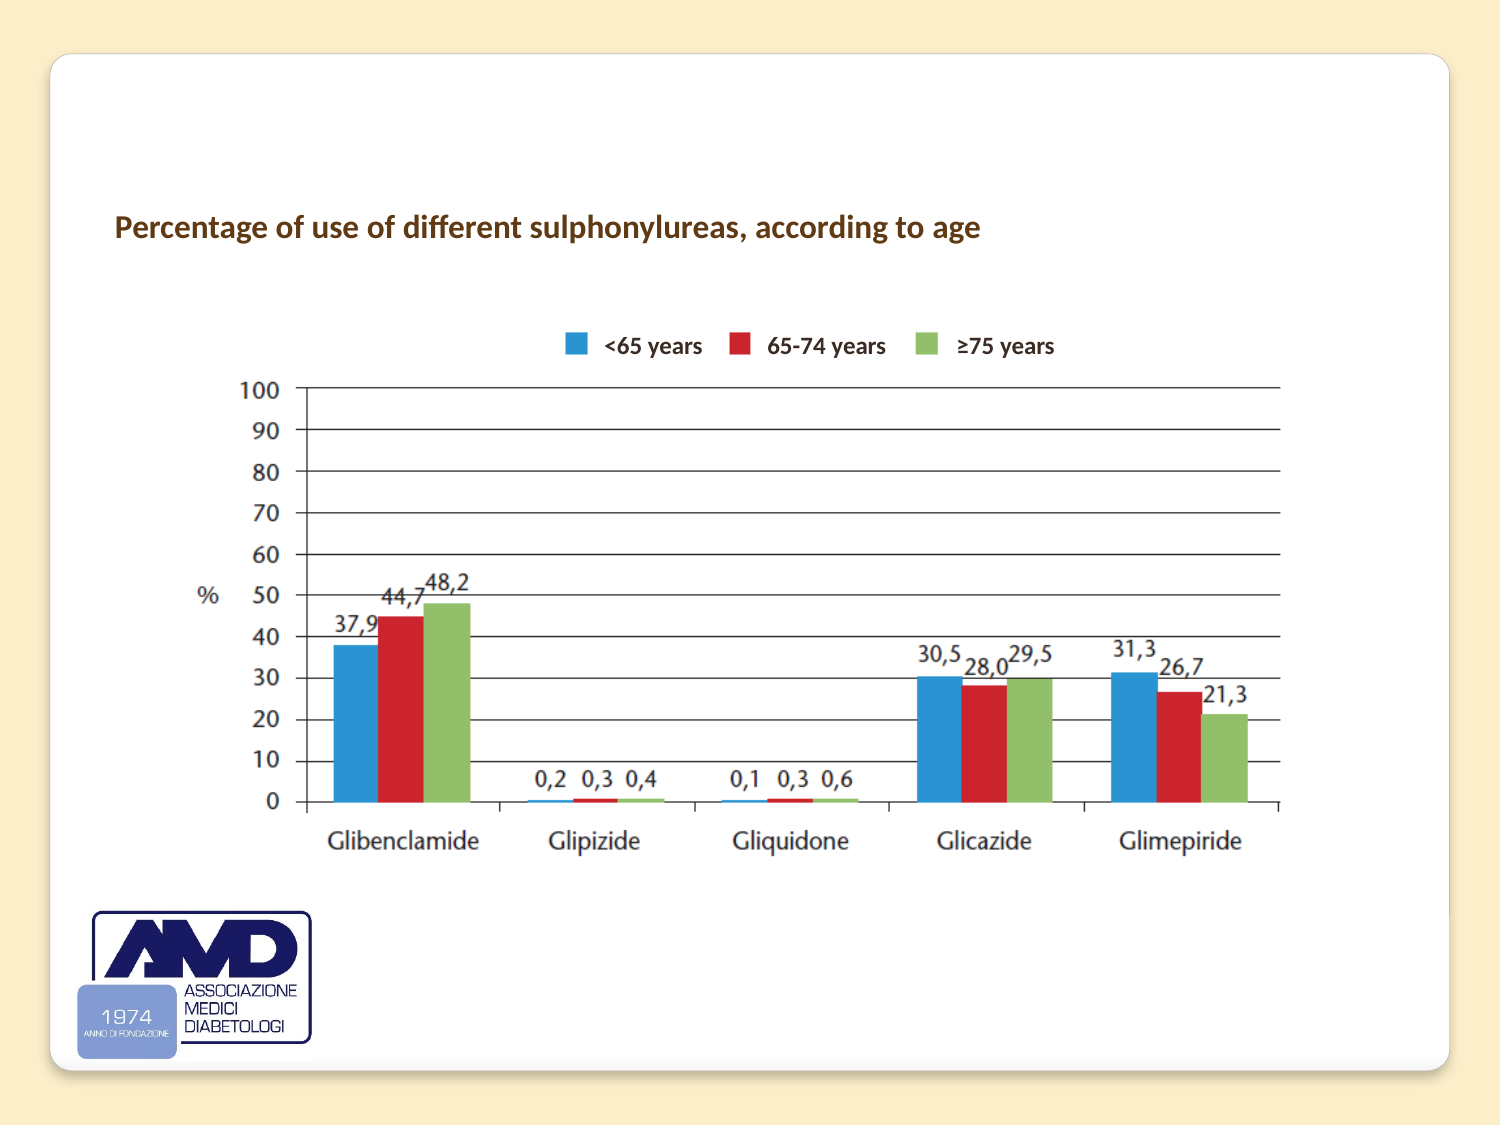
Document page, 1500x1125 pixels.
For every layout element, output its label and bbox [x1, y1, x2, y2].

picture [76, 907, 314, 1061]
text_box [76, 184, 1443, 894]
